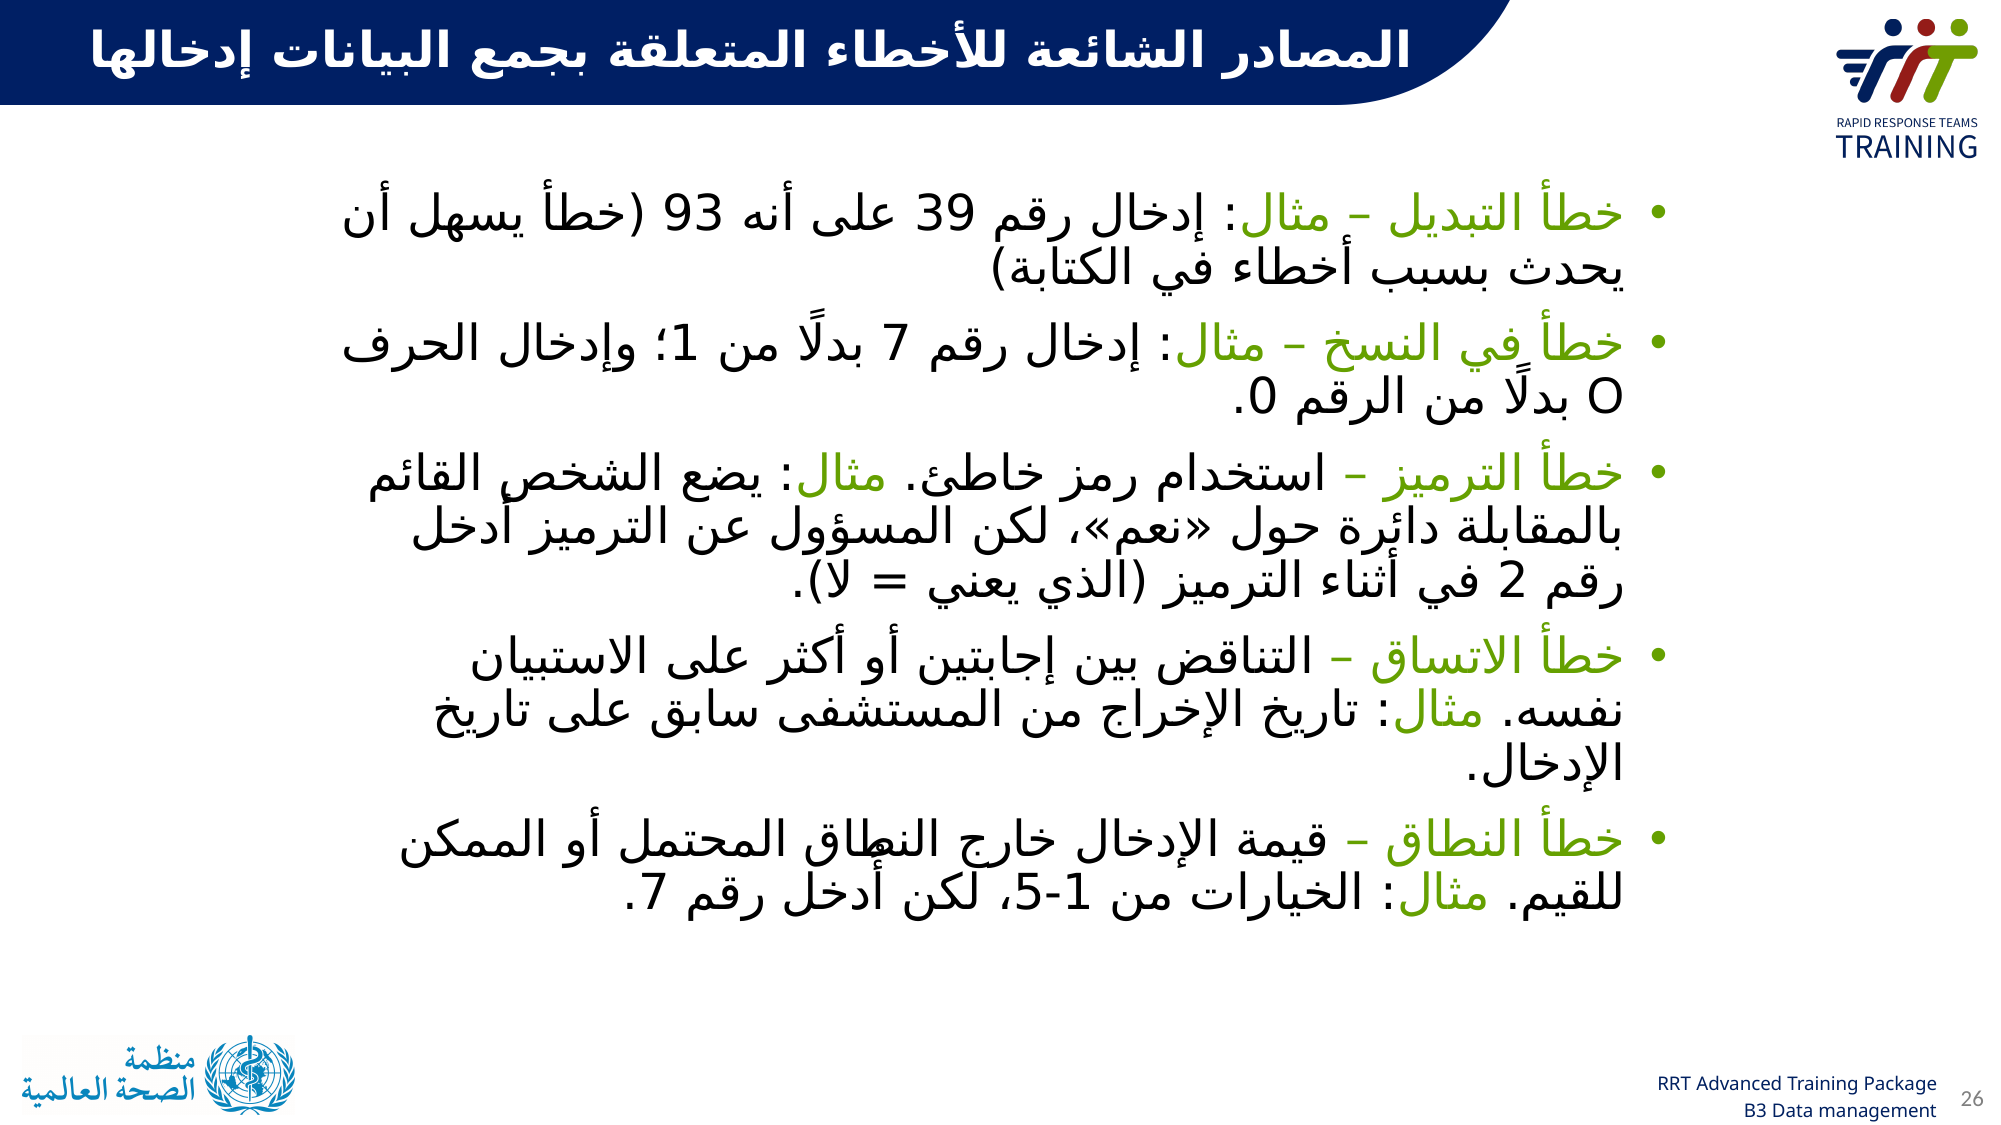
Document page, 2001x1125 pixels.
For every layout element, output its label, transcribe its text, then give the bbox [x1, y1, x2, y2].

picture [22, 1035, 295, 1115]
list خطأ التبديل – مثال: إدخال رقم 39 على أنه 93 (خطأ يسهل أن يحدث بسبب أخطاء في الكتابة) خطأ في النسخ – مثال: إدخال رقم 7 بدلًا من 1؛ وإدخال الحرف O بدلًا من الرقم 0. خطأ الترميز – استخدام رمز خاطئ. مثال: يضع الشخص القائم بالمقابلة دائرة حول «نعم»، لكن المسؤول عن الترميز أدخل رقم 2 في أثناء الترميز (الذي يعني = لا). خطأ الاتساق – التناقض بين إجابتين أو أكثر على الاستبيان نفسه. مثال: تاريخ الإخراج من المستشفى سابق على تاريخ الإدخال. خطأ النطاق – قيمة الإدخال خارج النطاق المحتمل أو الممكن للقيم. مثال: الخيارات من 1-5، لكن أُدخل رقم 7. [325, 180, 1675, 945]
picture [1835, 19, 1978, 167]
text_box المصادر الشائعة للأخطاء المتعلقة بجمع البيانات إدخالها [21, 13, 1421, 91]
picture [252, 1050, 258, 1059]
picture [0, 0, 1533, 105]
